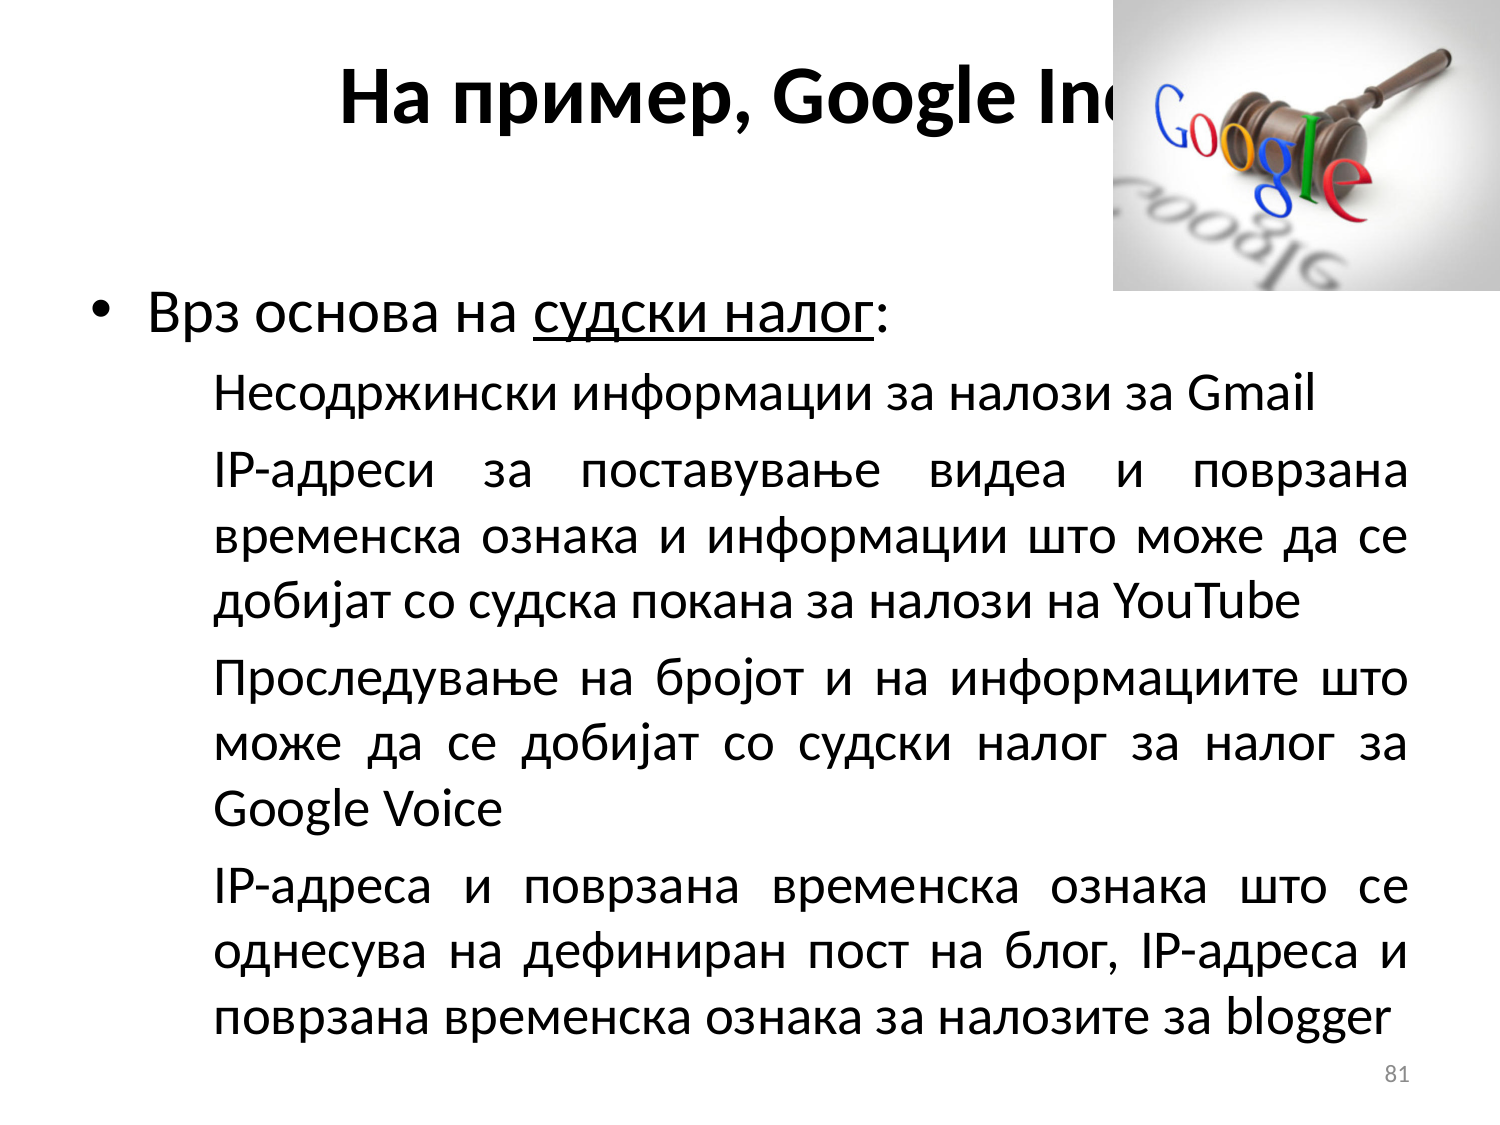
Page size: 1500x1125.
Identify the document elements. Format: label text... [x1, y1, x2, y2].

list Врз основа на судски налог: Несодржински информации за налози за Gmail IP-адреси за поставување видеа и поврзана временска ознака и информации што може да се добијат со судска покана за налози на YouTube Проследување на бројот и на информациите што може да се добијат со судски налог за налог за Google Voice IP-адреса и поврзана временска ознака што се однесува на дефиниран пост на блог, IP-адреса и поврзана временска ознака за налозите за blogger [75, 262, 1425, 1063]
title На пример, Google Inc. [75, 33, 1108, 221]
slide_number 81 [1074, 1042, 1425, 1103]
picture [1113, 0, 1500, 291]
